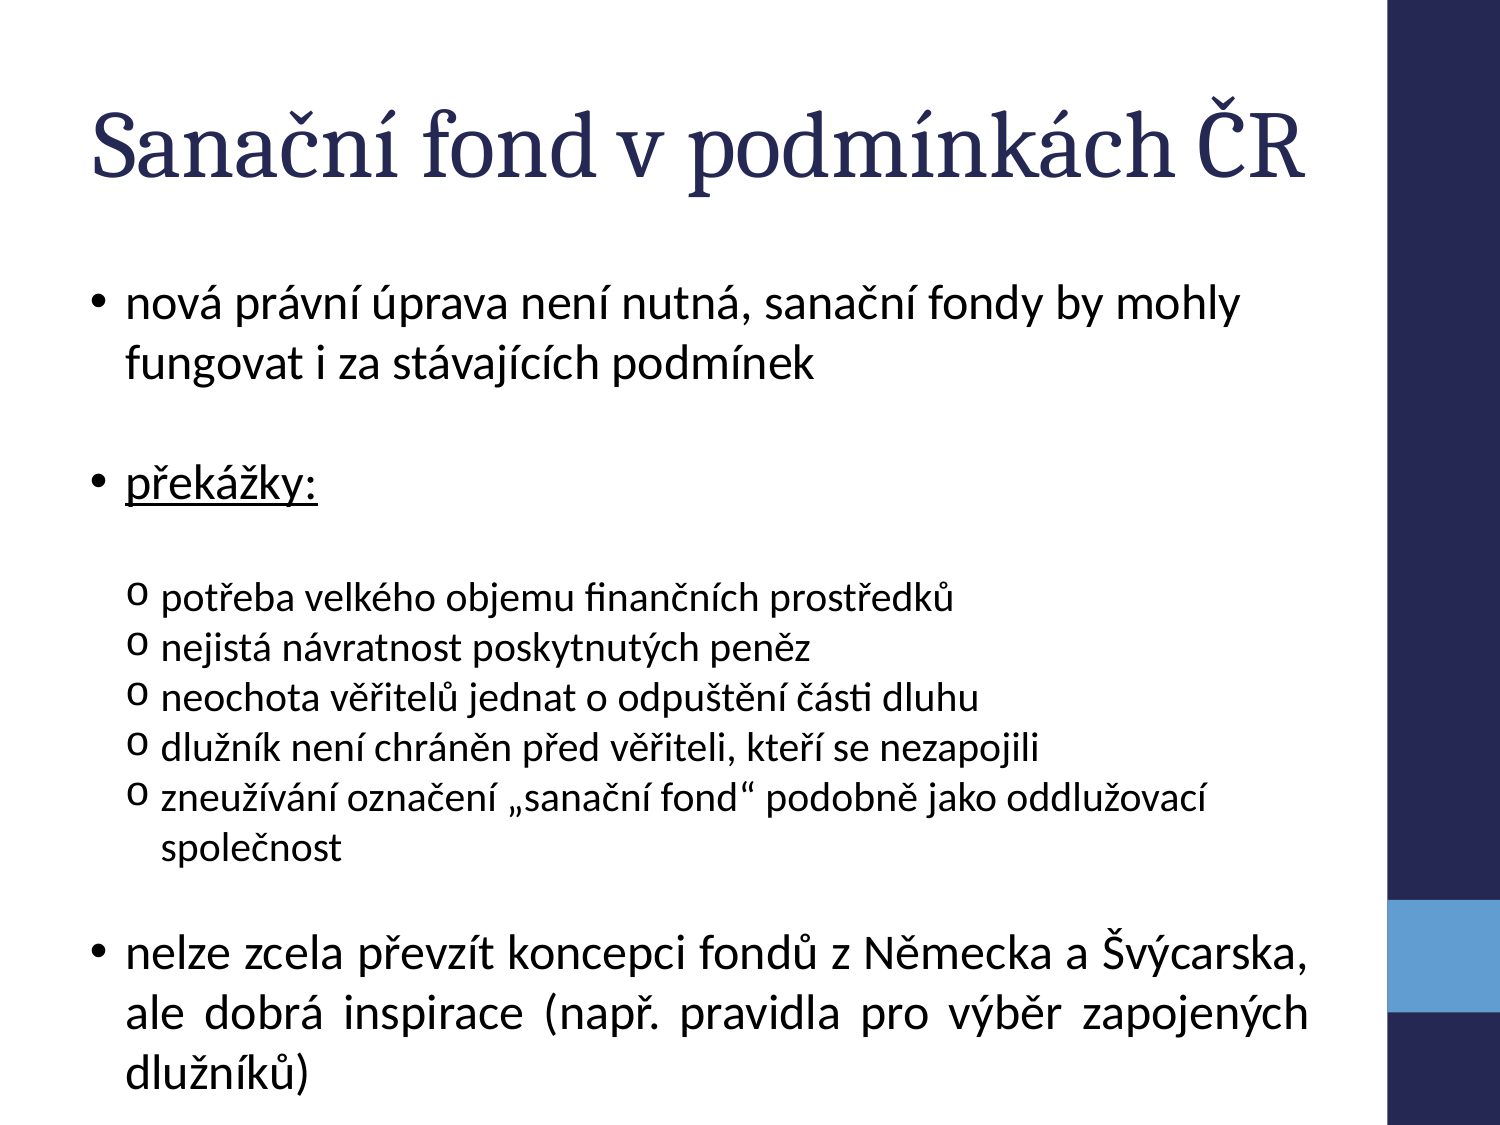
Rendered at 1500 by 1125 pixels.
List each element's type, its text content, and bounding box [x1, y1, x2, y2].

text_box nová právní úprava není nutná, sanační fondy by mohly fungovat i za stávajících podmínek překážky: potřeba velkého objemu finančních prostředků nejistá návratnost poskytnutých peněz neochota věřitelů jednat o odpuštění části dluhu dlužník není chráněn před věřiteli, kteří se nezapojili zneužívání označení „sanační fond“ podobně jako oddlužovací společnost nelze zcela převzít koncepci fondů z Německa a Švýcarska, ale dobrá inspirace (např. pravidla pro výběr zapojených dlužníků) [74, 262, 1325, 1050]
text_box Sanační fond v podmínkách ČR [74, 45, 1325, 233]
